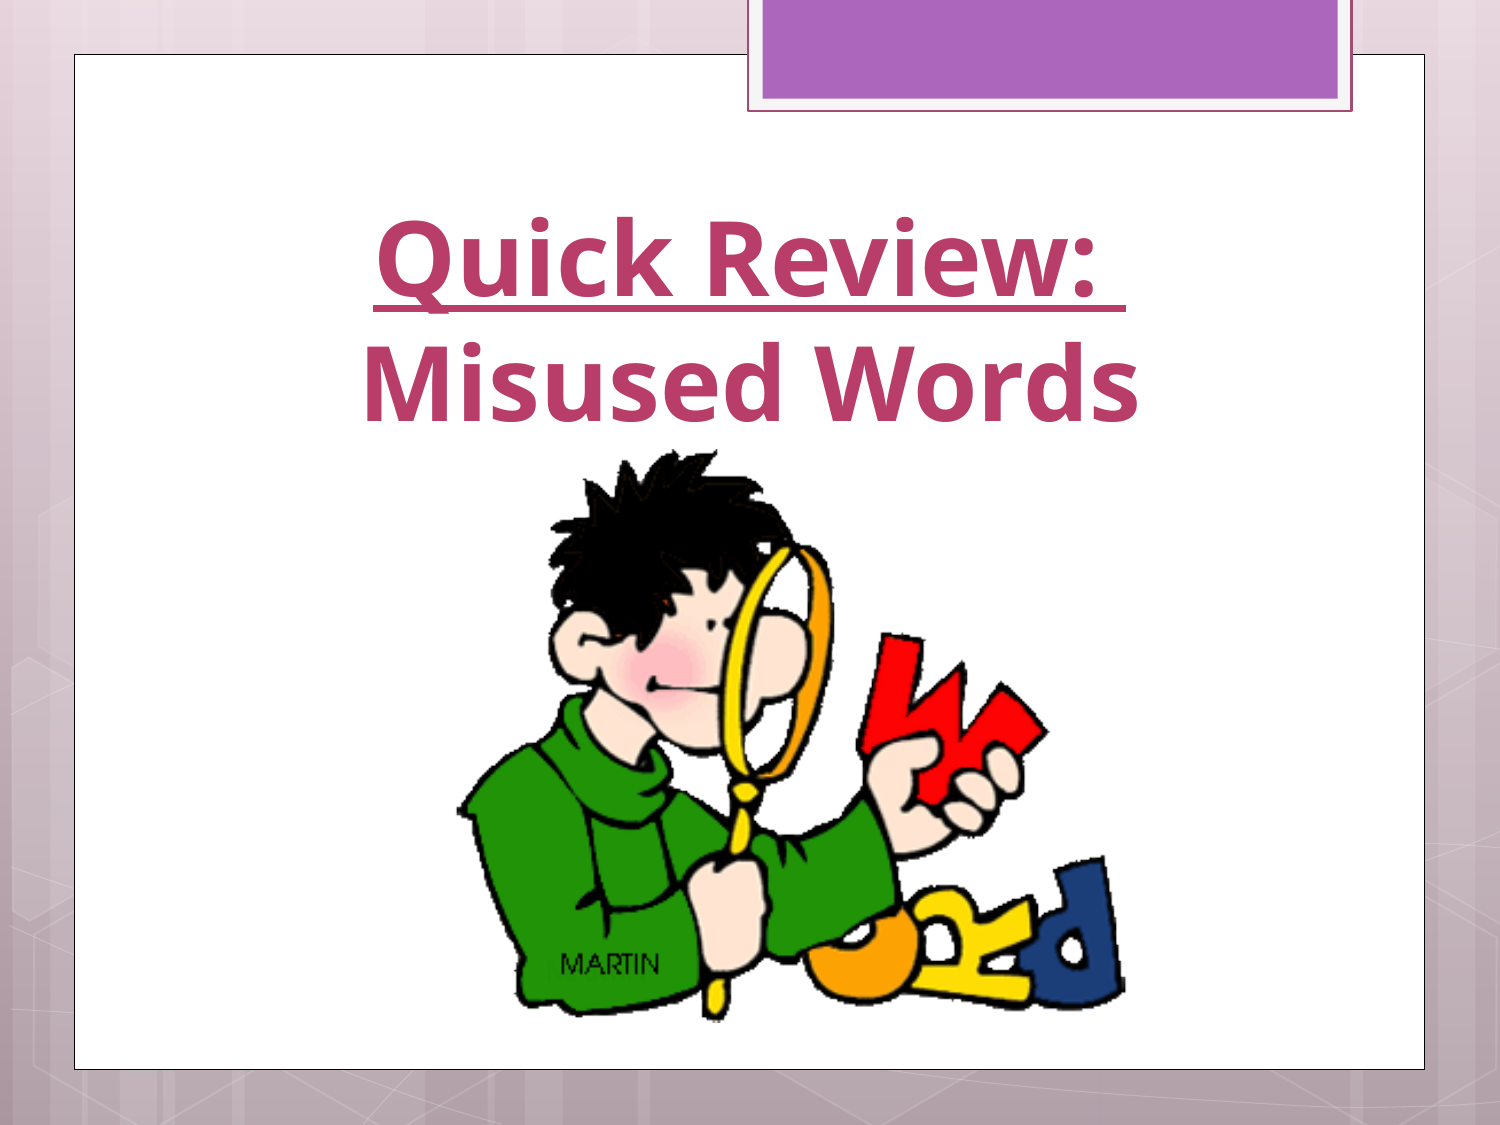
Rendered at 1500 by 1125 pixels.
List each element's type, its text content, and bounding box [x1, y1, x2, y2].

picture [449, 449, 1138, 1024]
title Quick Review: Misused Words [87, 262, 1413, 450]
